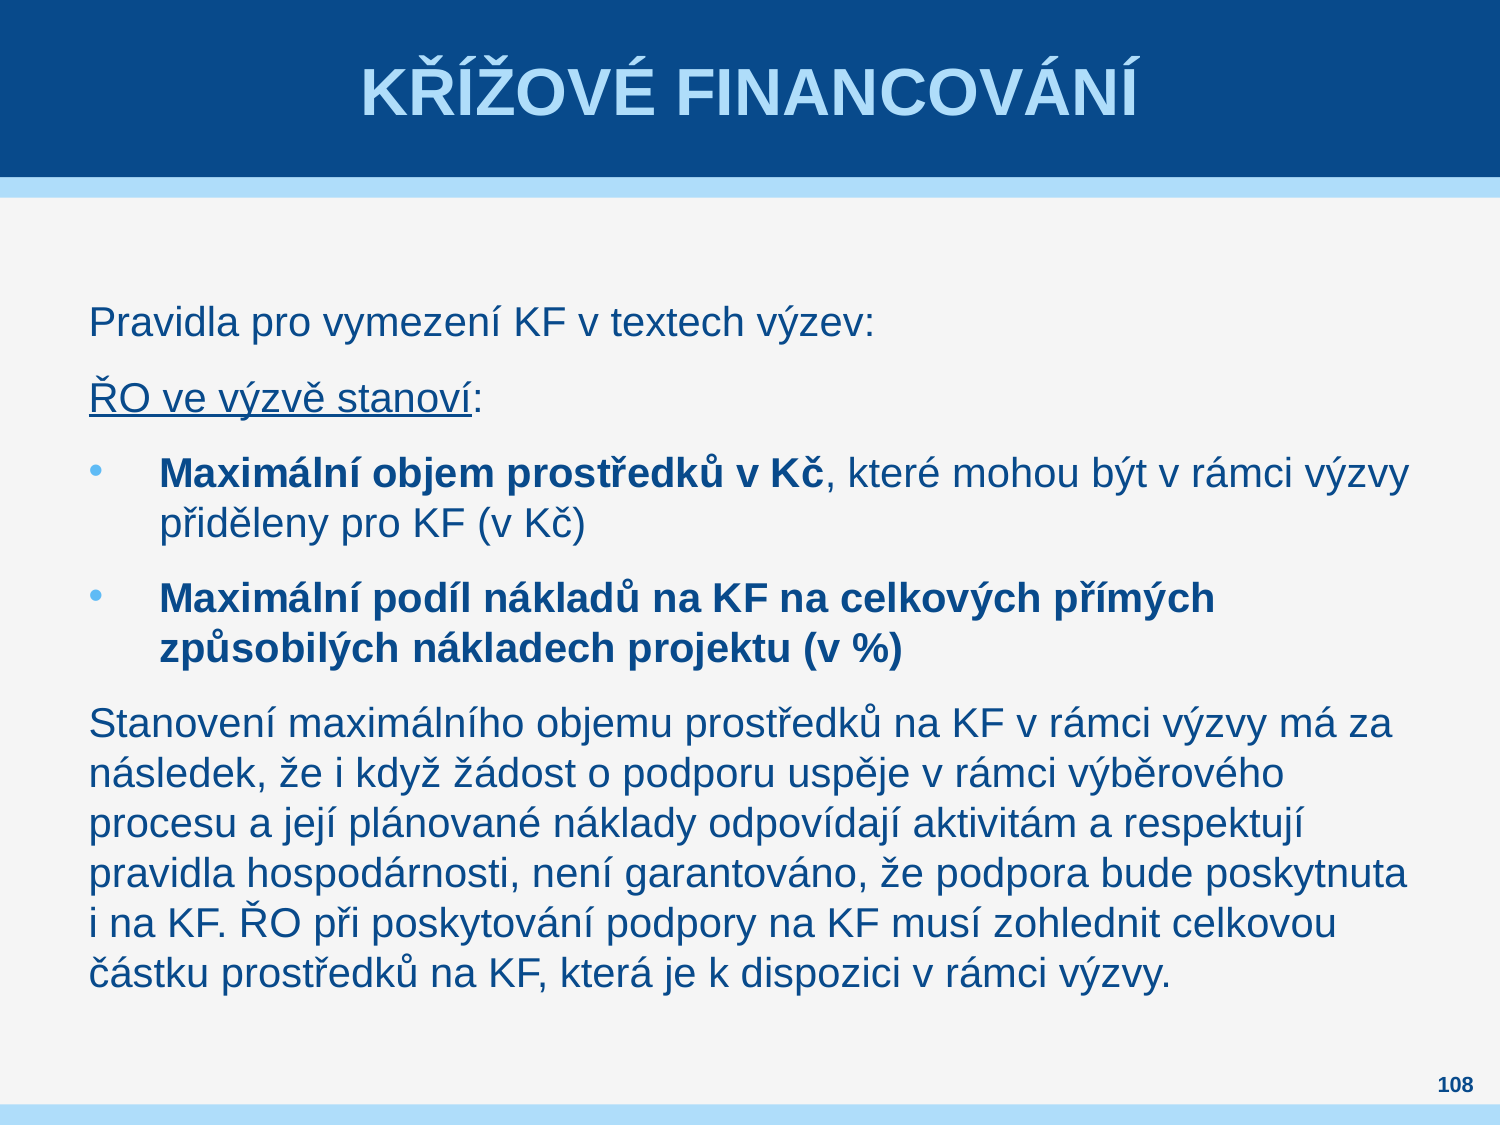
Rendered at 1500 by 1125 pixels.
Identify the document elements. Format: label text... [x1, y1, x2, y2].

title Křížové financování [59, 0, 1441, 178]
slide_number 108 [1417, 1068, 1495, 1099]
list Pravidla pro vymezení KF v textech výzev: ŘO ve výzvě stanoví: Maximální objem prostředků v Kč, které mohou být v rámci výzvy přiděleny pro KF (v Kč) Maximální podíl nákladů na KF na celkových přímých způsobilých nákladech projektu (v %) Stanovení maximálního objemu prostředků na KF v rámci výzvy má za následek, že i když žádost o podporu uspěje v rámci výběrového procesu a její plánované náklady odpovídají aktivitám a respektují pravidla hospodárnosti, není garantováno, že podpora bude poskytnuta i na KF. ŘO při poskytování podpory na KF musí zohlednit celkovou částku prostředků na KF, která je k dispozici v rámci výzvy. [88, 295, 1412, 1004]
